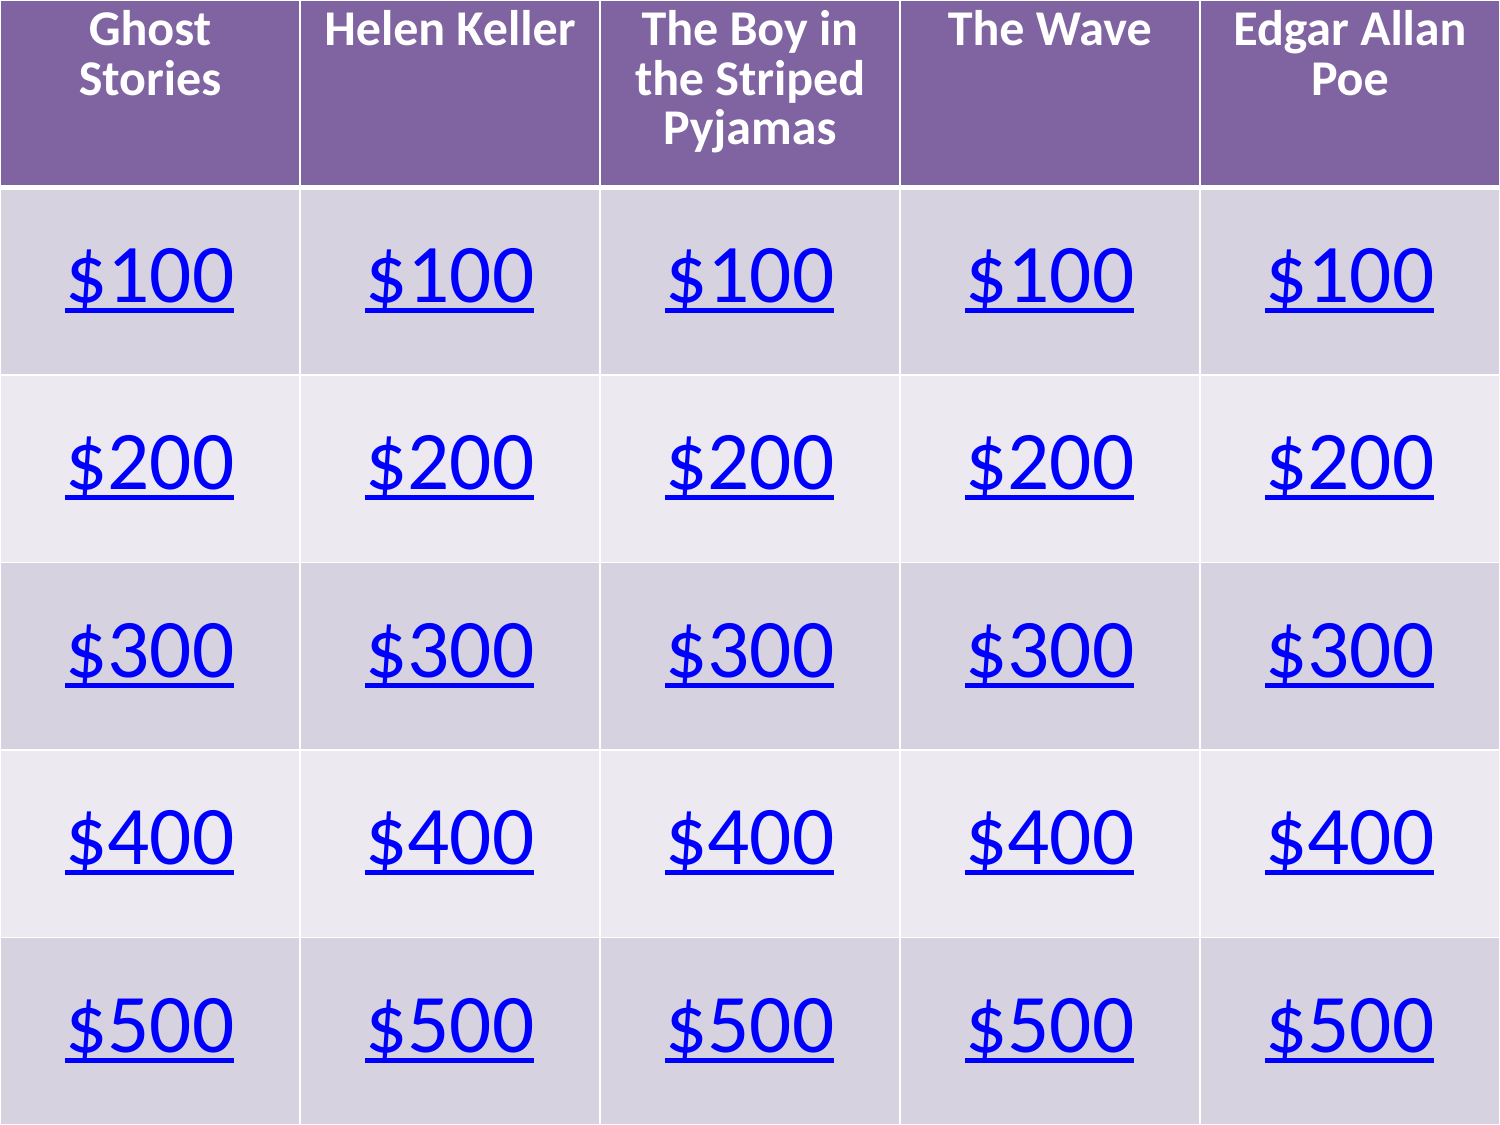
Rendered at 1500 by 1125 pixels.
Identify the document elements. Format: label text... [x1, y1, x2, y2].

table_cell $200 [1201, 376, 1499, 562]
table_cell $100 [1, 190, 299, 374]
table_cell $500 [601, 938, 899, 1124]
table_cell $100 [901, 190, 1199, 374]
table_header The Wave [901, 1, 1199, 185]
table_cell $200 [301, 376, 599, 562]
table_header Ghost Stories [1, 1, 299, 185]
table_cell $500 [301, 938, 599, 1124]
table_cell $300 [1201, 563, 1499, 749]
table_cell $400 [1, 751, 299, 937]
table_cell $100 [1201, 190, 1499, 374]
table_cell $400 [301, 751, 599, 937]
table_cell $200 [601, 376, 899, 562]
table_cell $100 [601, 190, 899, 374]
table_header Helen Keller [301, 1, 599, 185]
table_cell $400 [601, 751, 899, 937]
table_cell $200 [901, 376, 1199, 562]
table_cell $400 [1201, 751, 1499, 937]
table_cell $100 [301, 190, 599, 374]
table_cell $300 [901, 563, 1199, 749]
table_cell $200 [1, 376, 299, 562]
table_cell $500 [1201, 938, 1499, 1124]
table_header Edgar Allan Poe [1201, 1, 1499, 185]
table_cell $300 [1, 563, 299, 749]
table_cell $500 [1, 938, 299, 1124]
table_cell $500 [901, 938, 1199, 1124]
table_cell $400 [901, 751, 1199, 937]
table_header The Boy in the Striped Pyjamas [601, 1, 899, 185]
table_cell $300 [601, 563, 899, 749]
table_cell $300 [301, 563, 599, 749]
